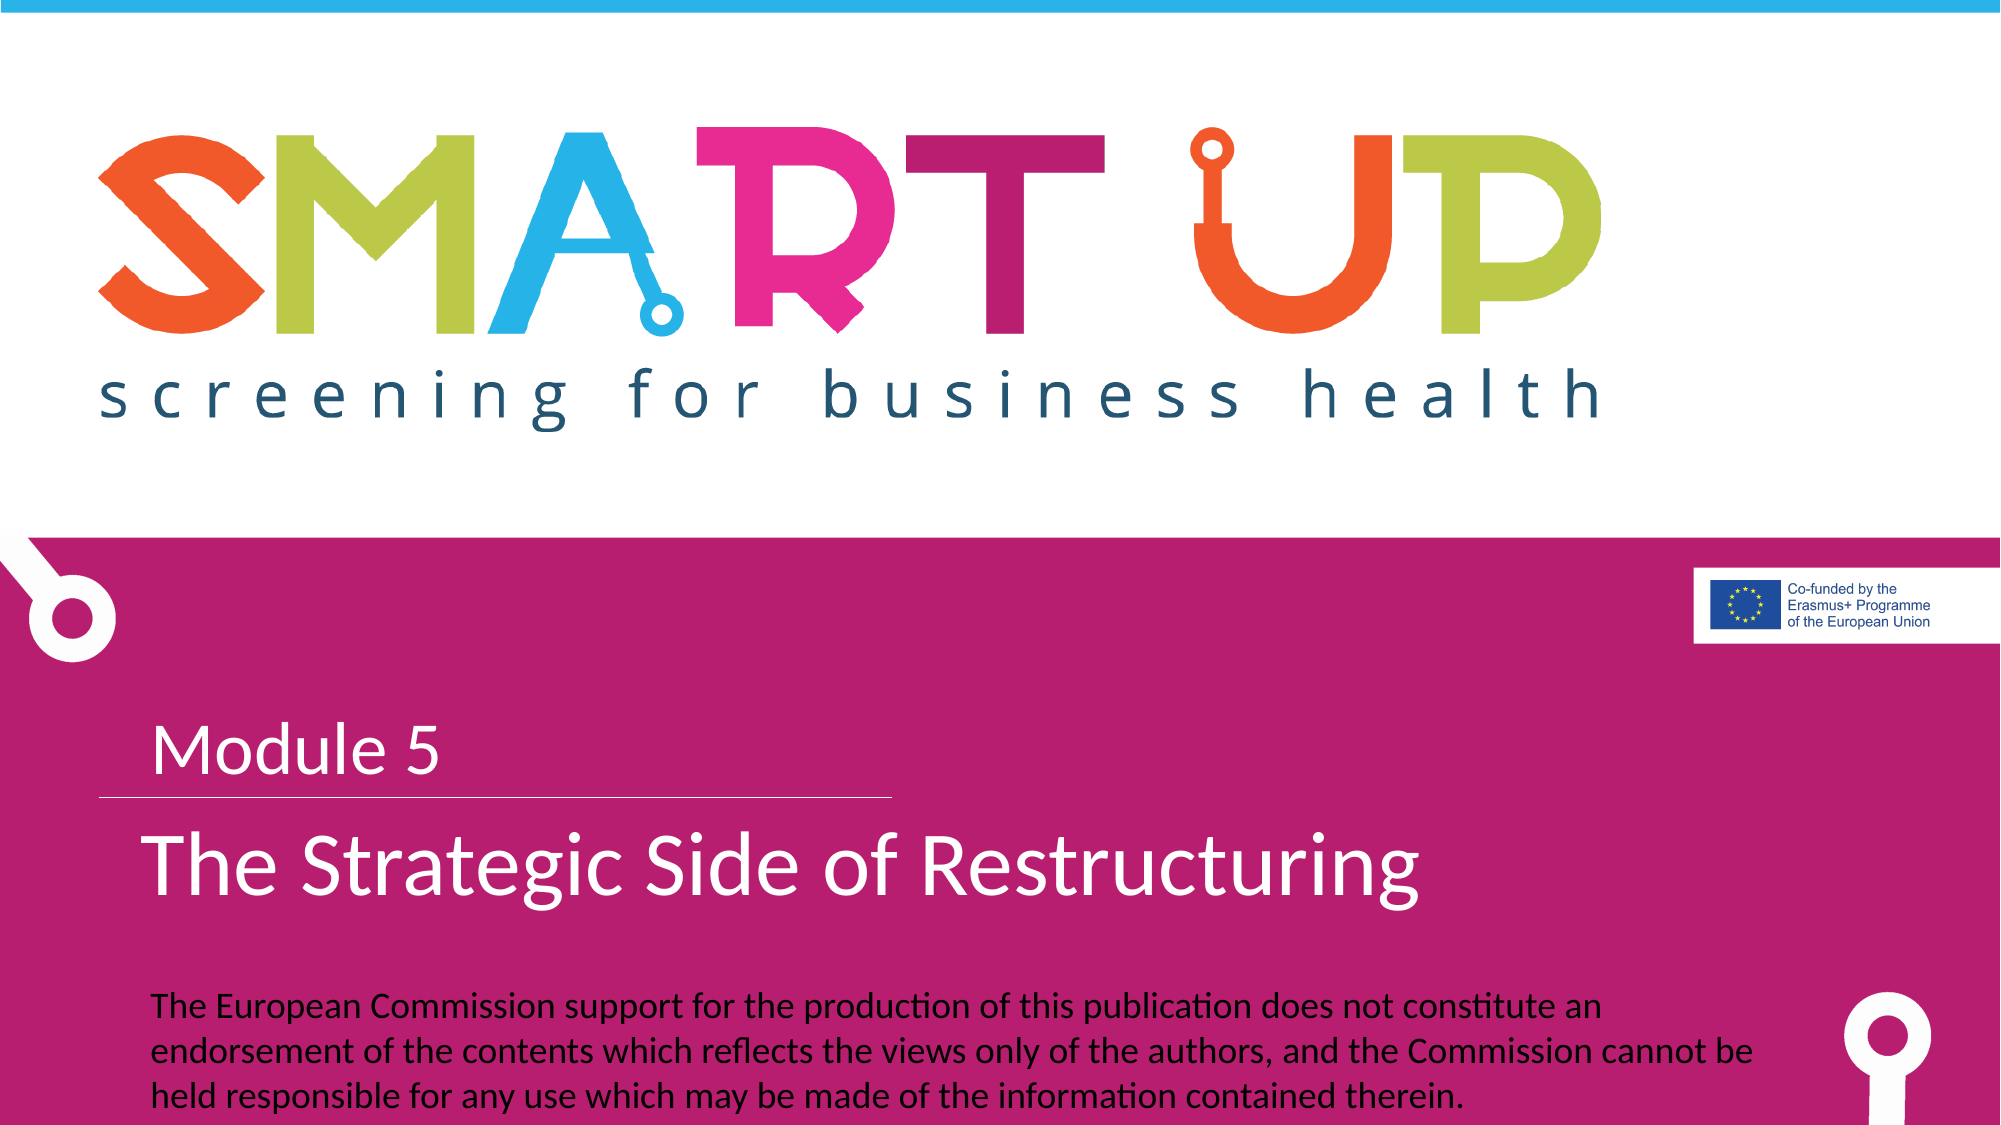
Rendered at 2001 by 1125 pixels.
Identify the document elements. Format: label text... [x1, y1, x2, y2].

picture [0, 527, 147, 697]
list The Strategic Side of Restructuring [125, 808, 1865, 924]
list Module 5 [135, 702, 1415, 817]
picture [98, 127, 1601, 432]
picture [1808, 987, 2000, 1125]
text_box The European Commission support for the production of this publication does not constitute an endorsement of the contents which reflects the views only of the authors, and the Commission cannot be held responsible for any use which may be made of the information contained therein. [135, 973, 1808, 1125]
